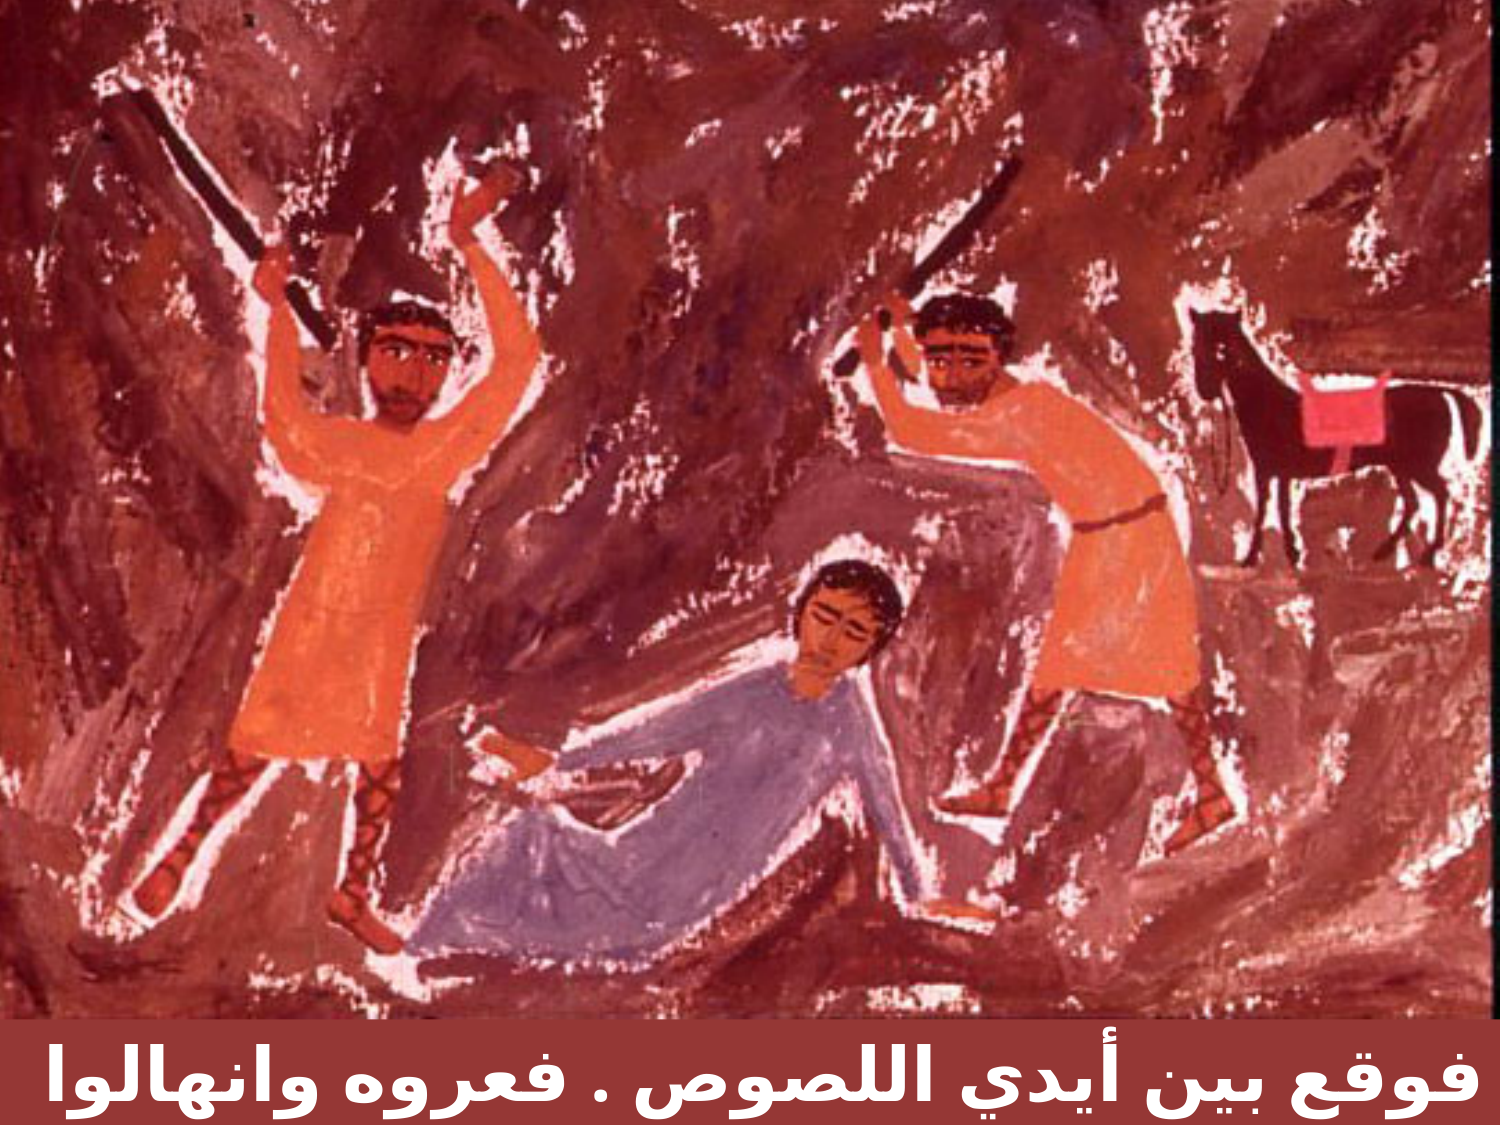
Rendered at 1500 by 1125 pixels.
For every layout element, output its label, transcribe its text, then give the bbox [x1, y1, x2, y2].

picture [0, 0, 1500, 1020]
text_box فوقع بين أيدي اللصوص . فعروه وانهالوا عليه بالضرب [0, 1026, 1500, 1125]
